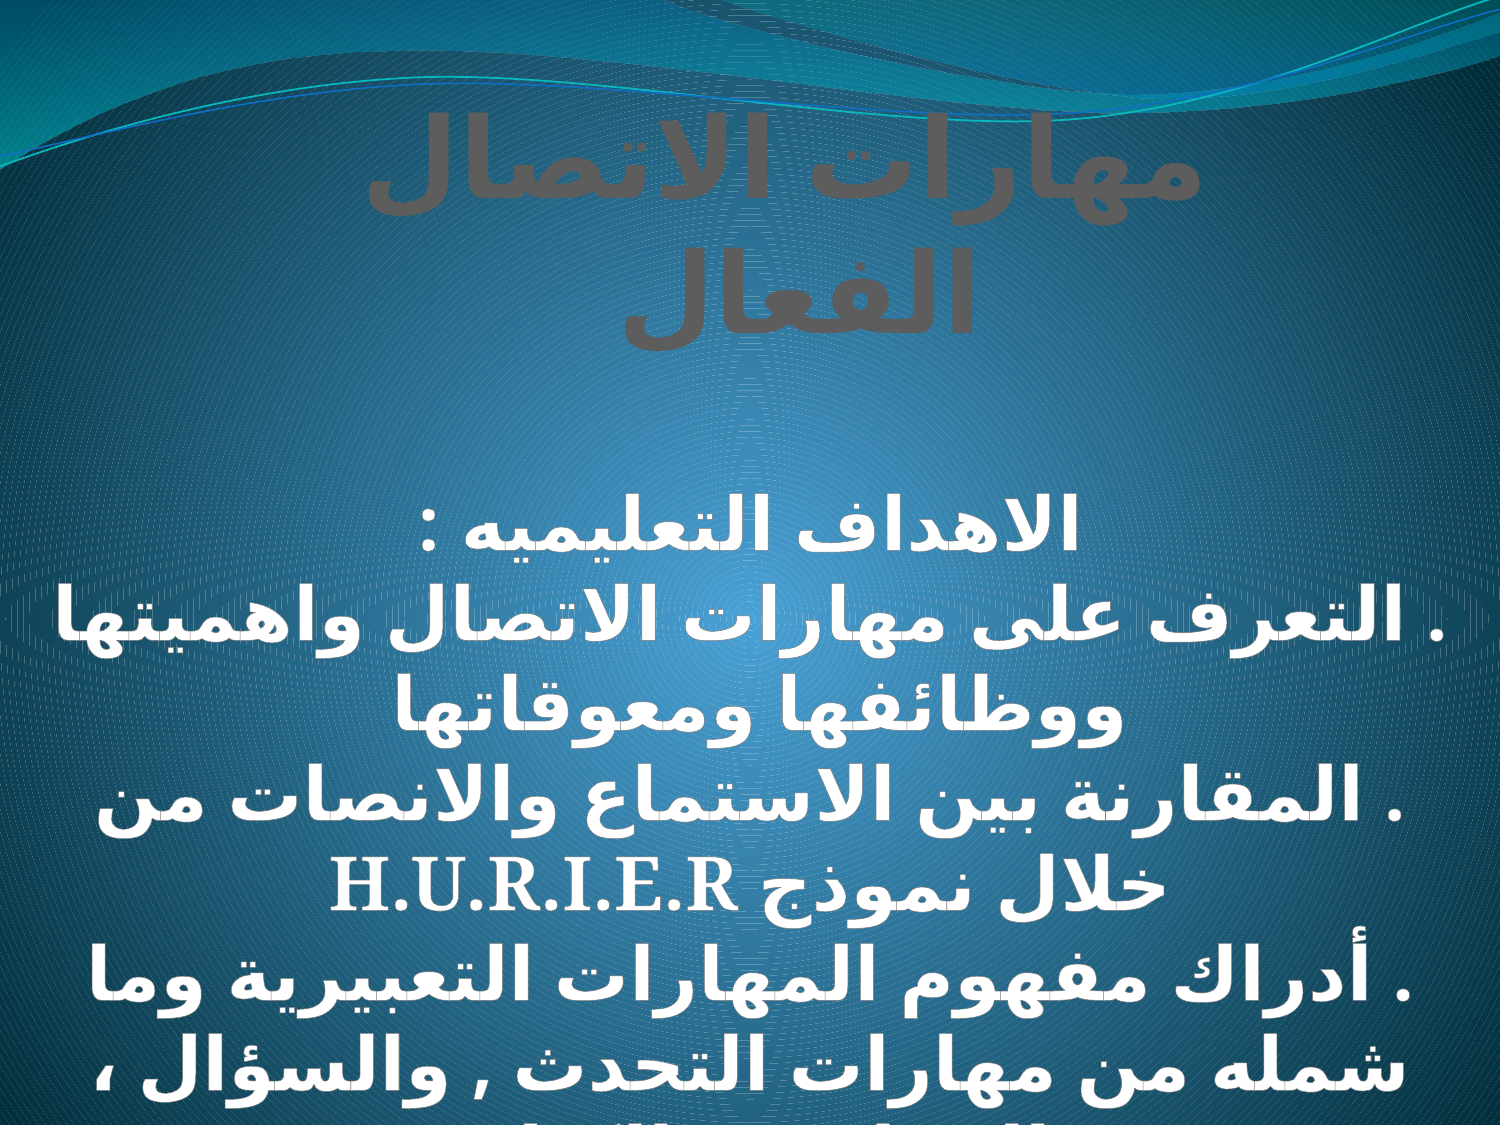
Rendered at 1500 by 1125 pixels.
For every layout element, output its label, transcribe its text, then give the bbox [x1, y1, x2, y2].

text_box مهارات الاتصال الفعال [253, 78, 1317, 364]
text_box الاهداف التعليميه : . التعرف على مهارات الاتصال واهميتها ووظائفها ومعوقاتها . المقارنة بين الاستماع والانصات من خلال نموذج H.U.R.I.E.R . أدراك مفهوم المهارات التعبيرية وما شمله من مهارات التحدث , والسؤال ، والقراءة ، والكتابة . [0, 467, 1500, 1125]
